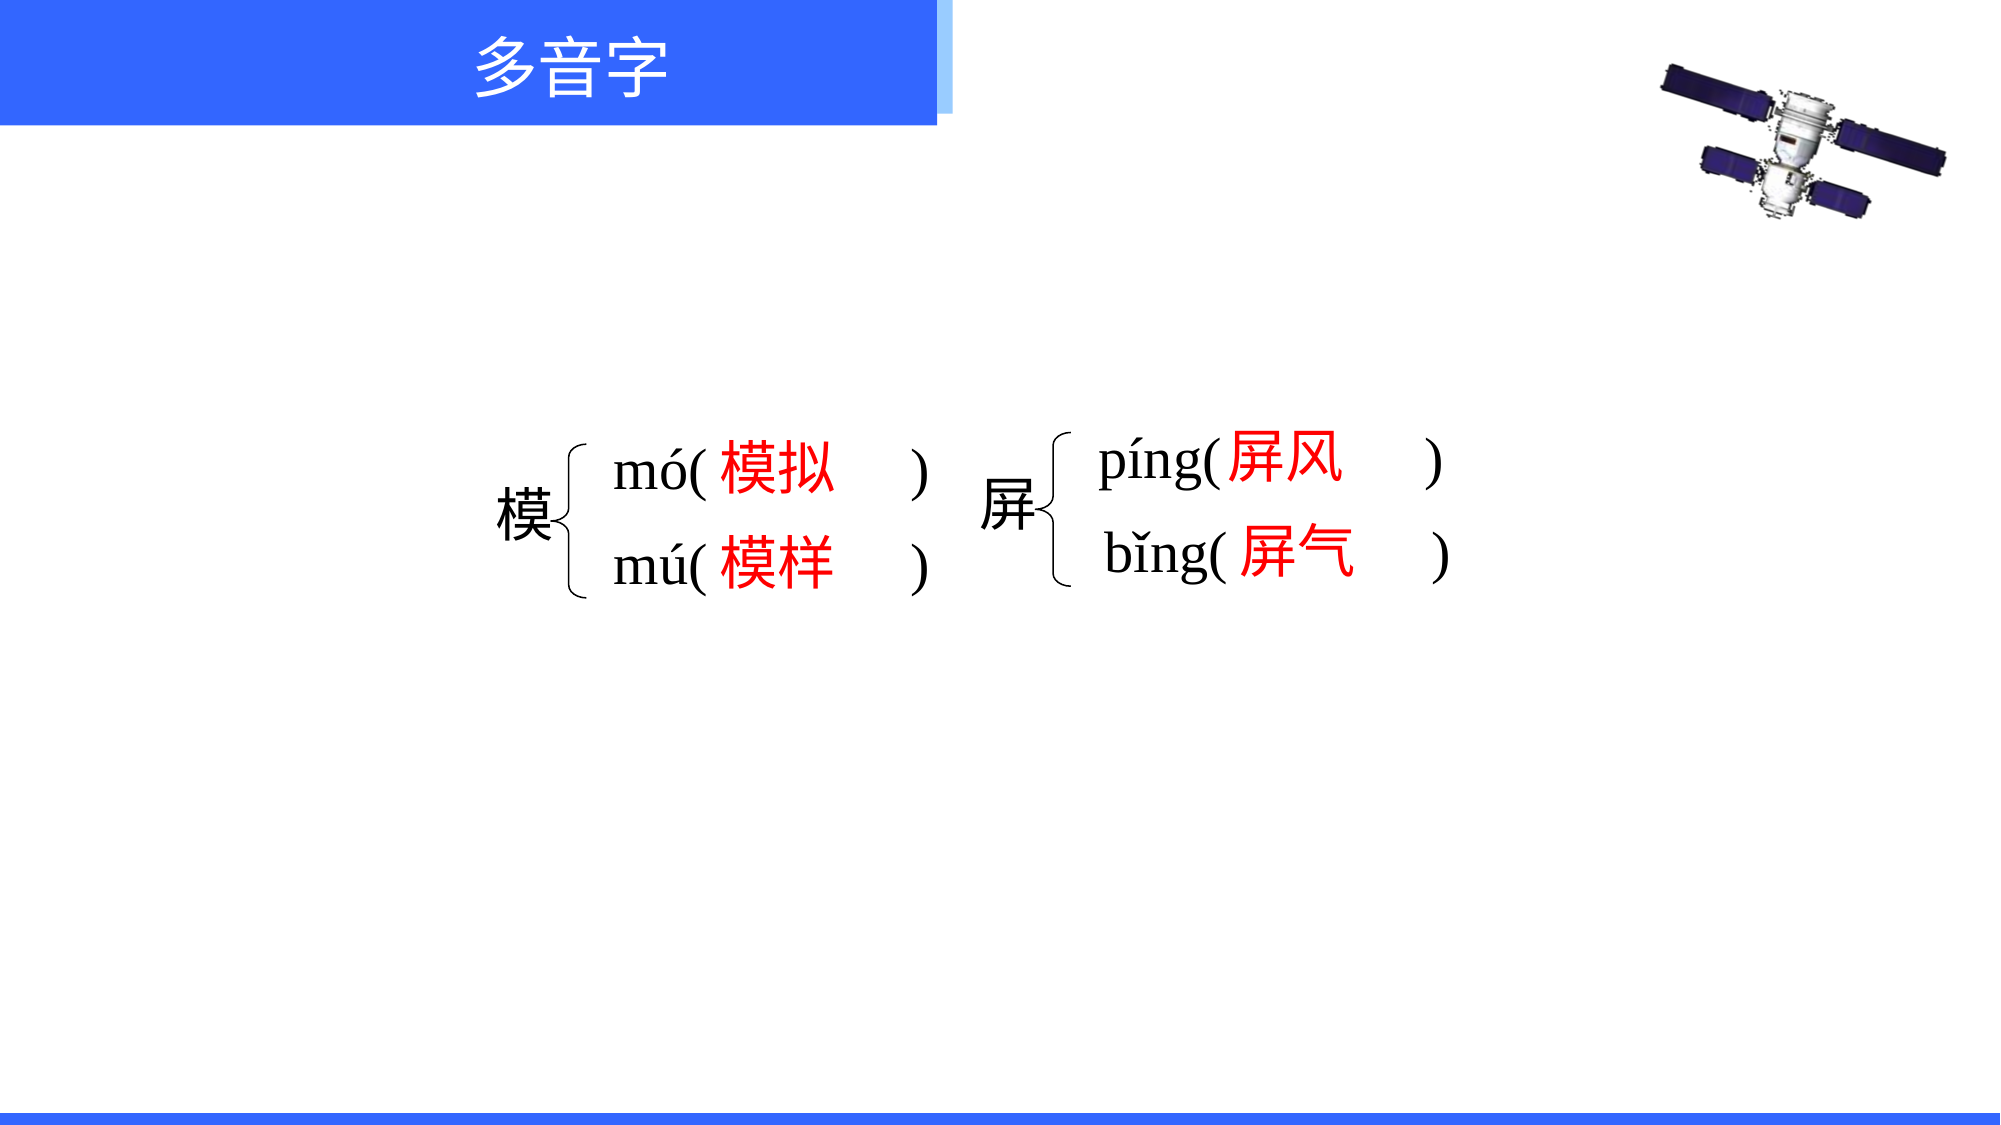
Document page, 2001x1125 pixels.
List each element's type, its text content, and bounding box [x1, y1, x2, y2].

text_box píng( ) [1083, 412, 1460, 498]
text_box 模拟 [705, 423, 852, 509]
text_box 屏风 [1212, 412, 1360, 497]
text_box mó( ) [852, 424, 946, 509]
text_box mó( ) [599, 424, 705, 509]
text_box 屏 [964, 459, 1053, 545]
text_box [1035, 432, 1071, 587]
text_box 模 [480, 471, 568, 556]
text_box bǐng( ) [1372, 507, 1466, 592]
text_box 屏气 [1224, 506, 1372, 592]
text_box mú( ) [599, 518, 705, 604]
text_box [550, 444, 587, 598]
picture [1609, 11, 1982, 298]
text_box 模样 [705, 518, 852, 604]
text_box mú( ) [852, 518, 946, 604]
text_box 多音字 [456, 18, 687, 114]
text_box bǐng( ) [1089, 507, 1224, 592]
